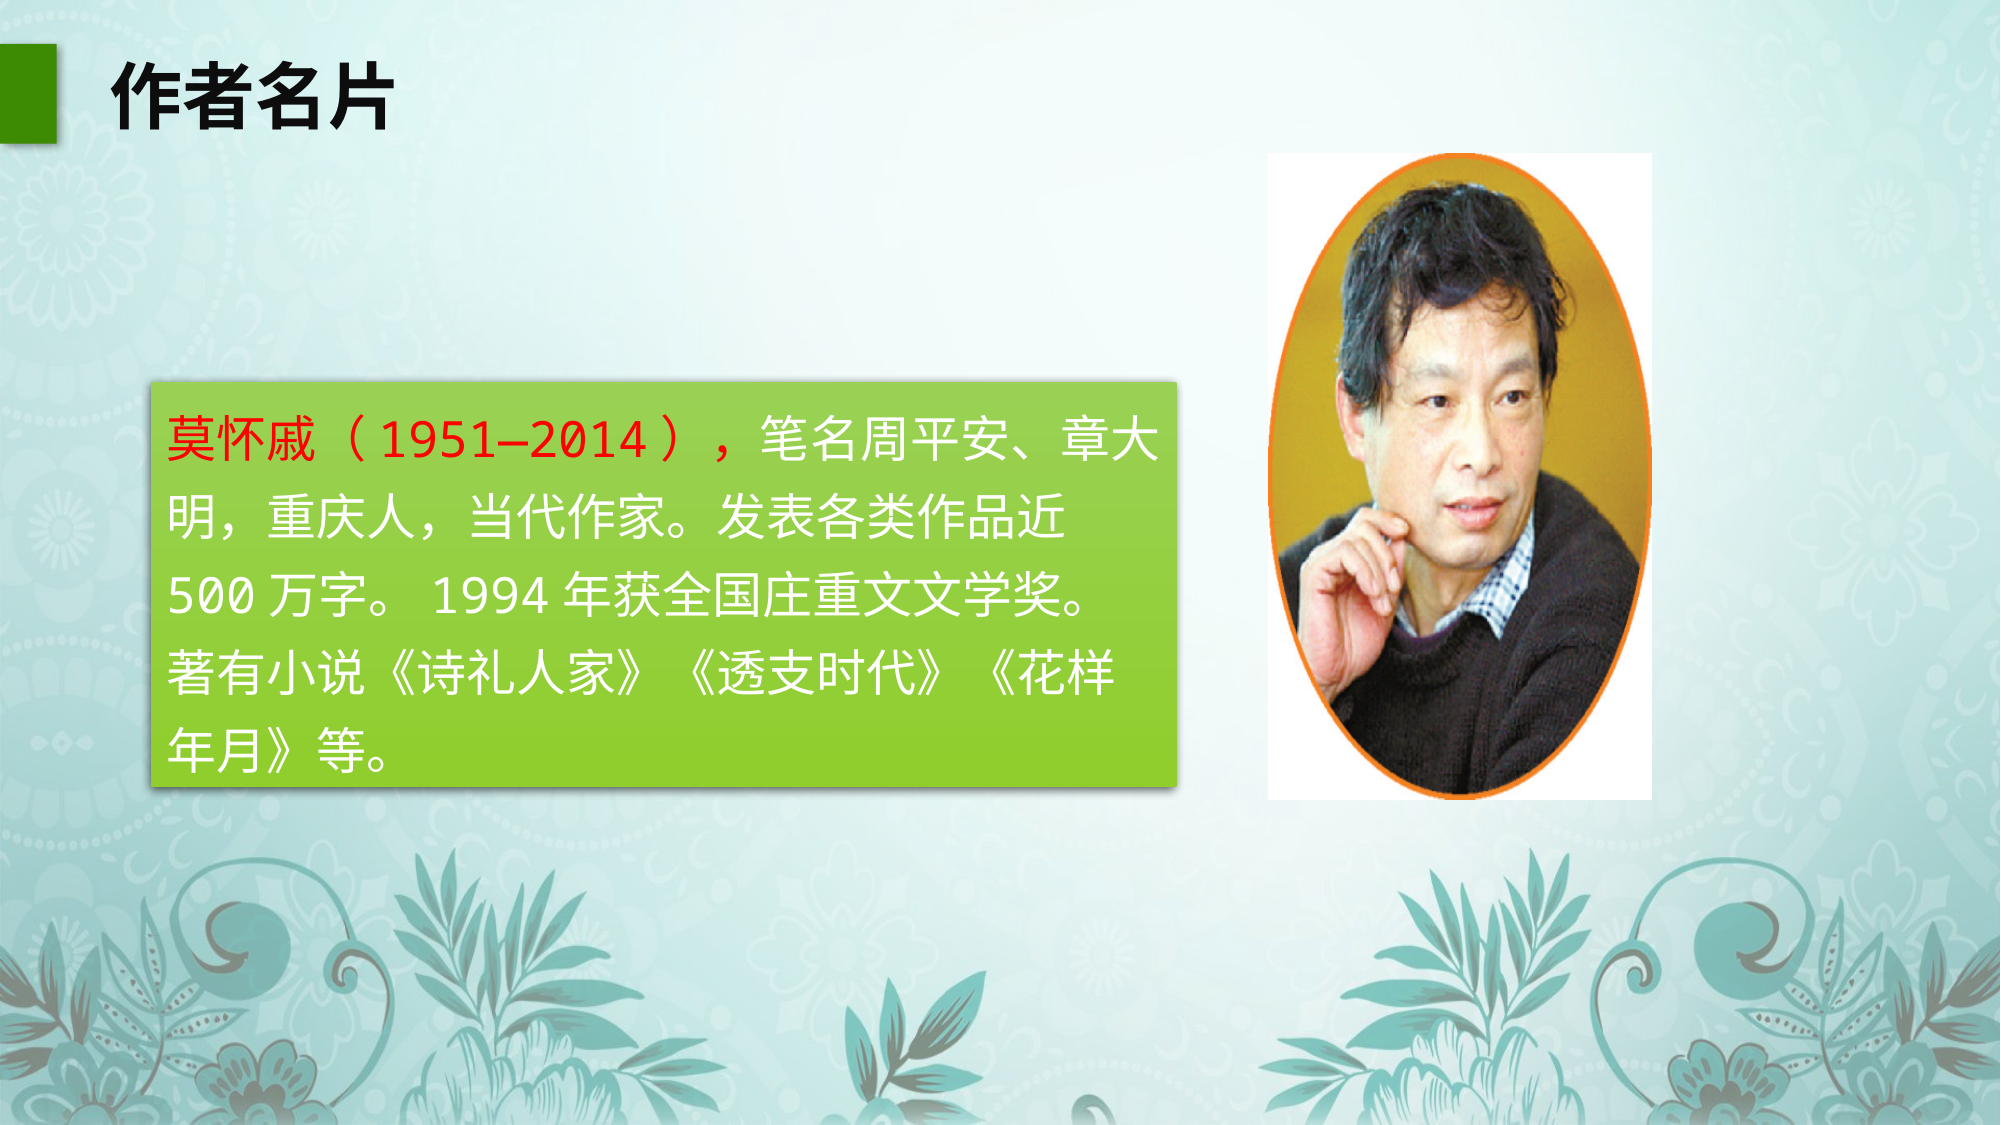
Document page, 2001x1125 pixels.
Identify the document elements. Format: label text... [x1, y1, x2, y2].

text_box 作者名片 [94, 43, 417, 146]
text_box 莫怀戚（1951—2014），笔名周平安、章大明，重庆人，当代作家。发表各类作品近500万字。1994年获全国庄重文文学奖。著有小说《诗礼人家》《透支时代》《花样年月》等。 [151, 382, 1177, 787]
picture [1268, 153, 1652, 800]
text_box [0, 43, 58, 145]
